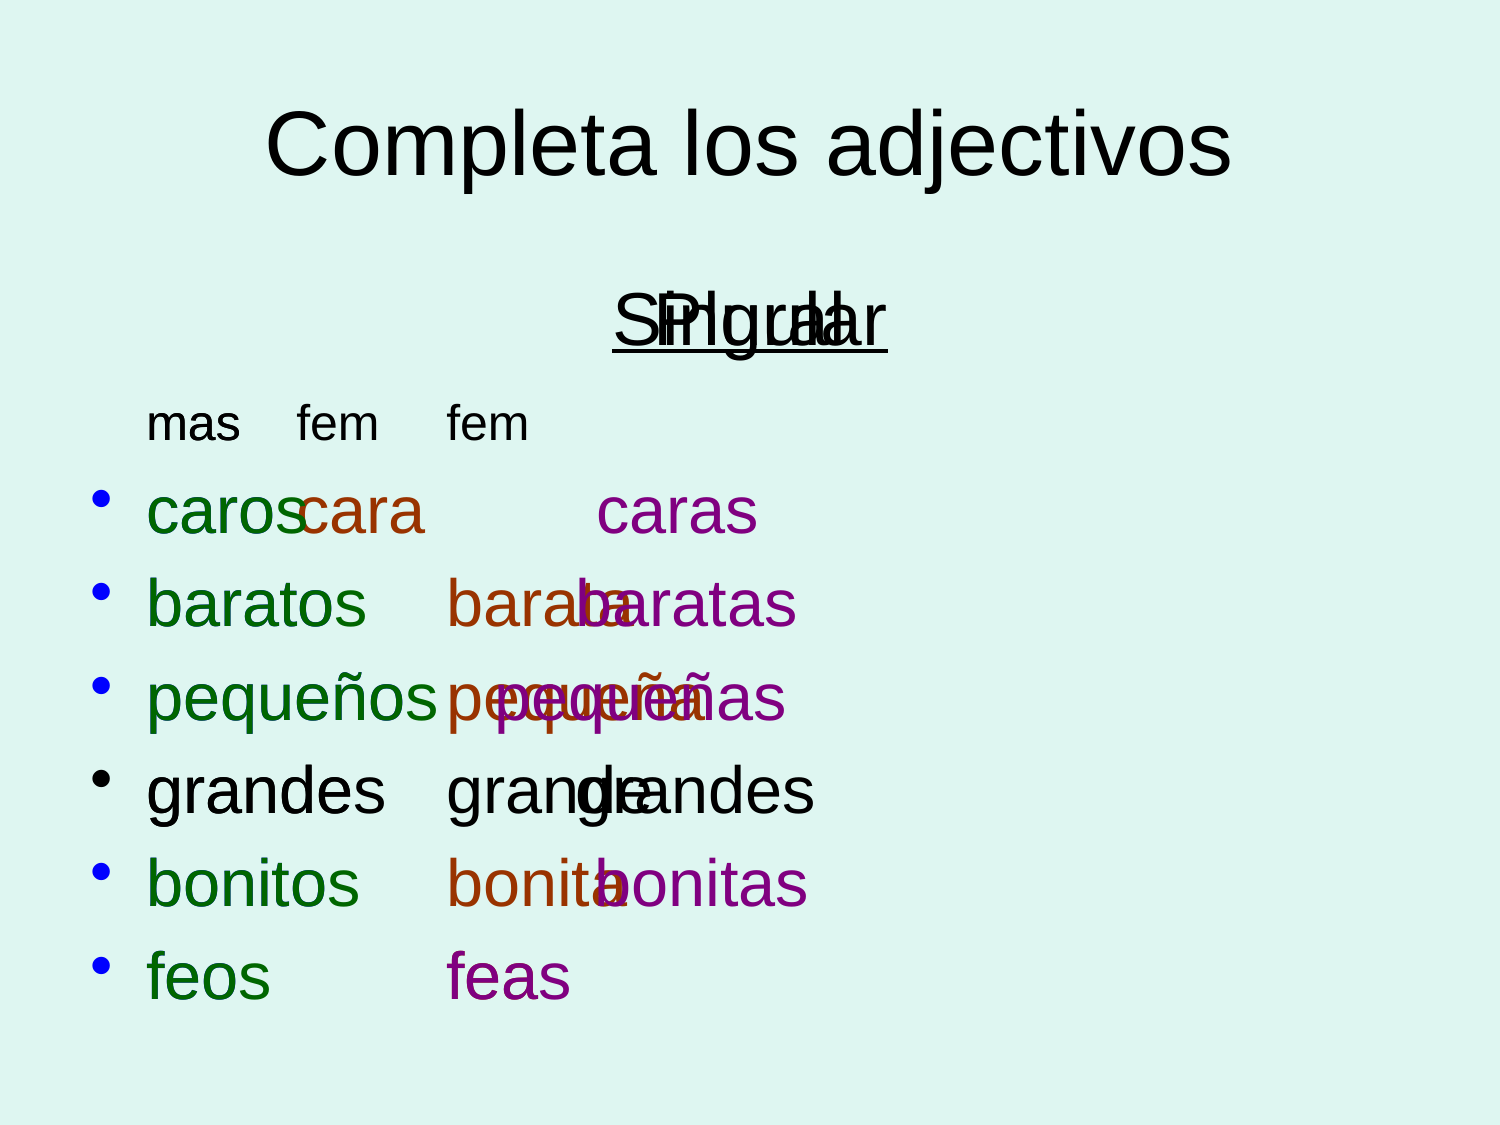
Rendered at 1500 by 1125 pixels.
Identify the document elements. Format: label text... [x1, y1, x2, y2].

list Plural mas fem caros caras baratos baratas pequeños pequeñas grandes grandes bonitos bonitas feos feas [74, 262, 1426, 1006]
text_box [88, 550, 384, 646]
title Completa los adjectivos [74, 44, 1426, 233]
text_box [383, 456, 668, 552]
